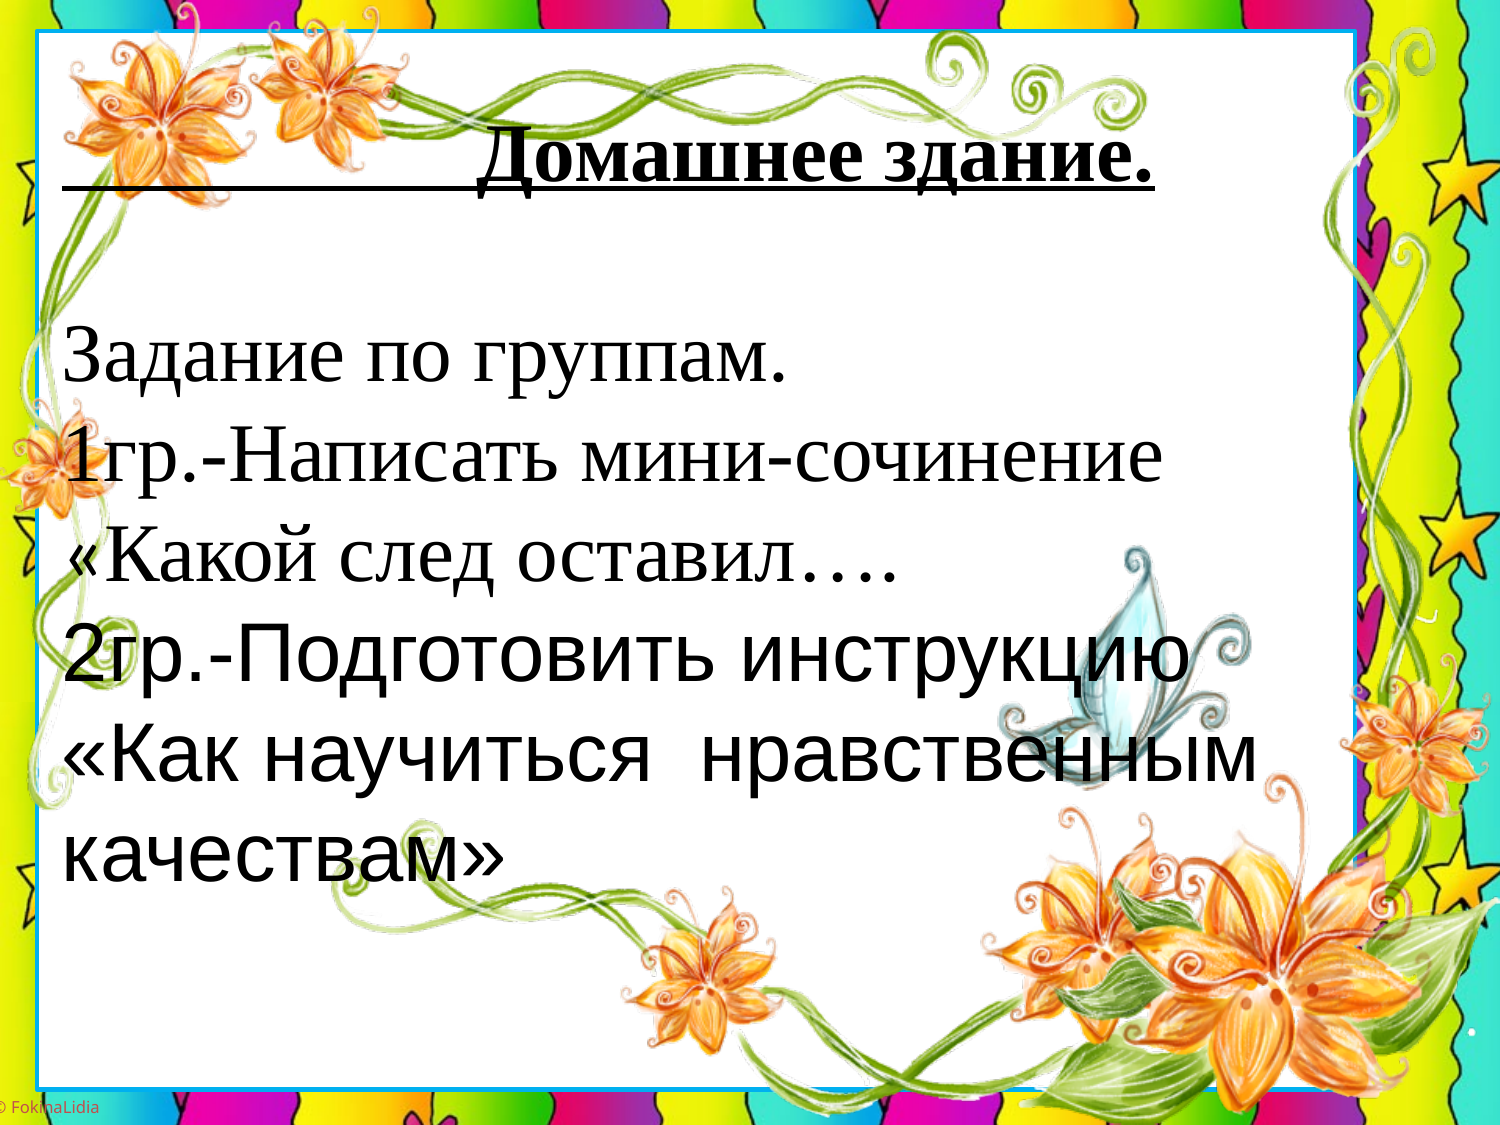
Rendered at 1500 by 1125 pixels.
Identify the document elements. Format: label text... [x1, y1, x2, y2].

list Домашнее здание. Задание по группам. 1гр.-Написать мини-сочинение «Какой след оставил…. 2гр.-Подготовить инструкцию «Как научиться нравственным качествам» [46, 51, 1348, 906]
picture [0, 0, 1500, 1125]
